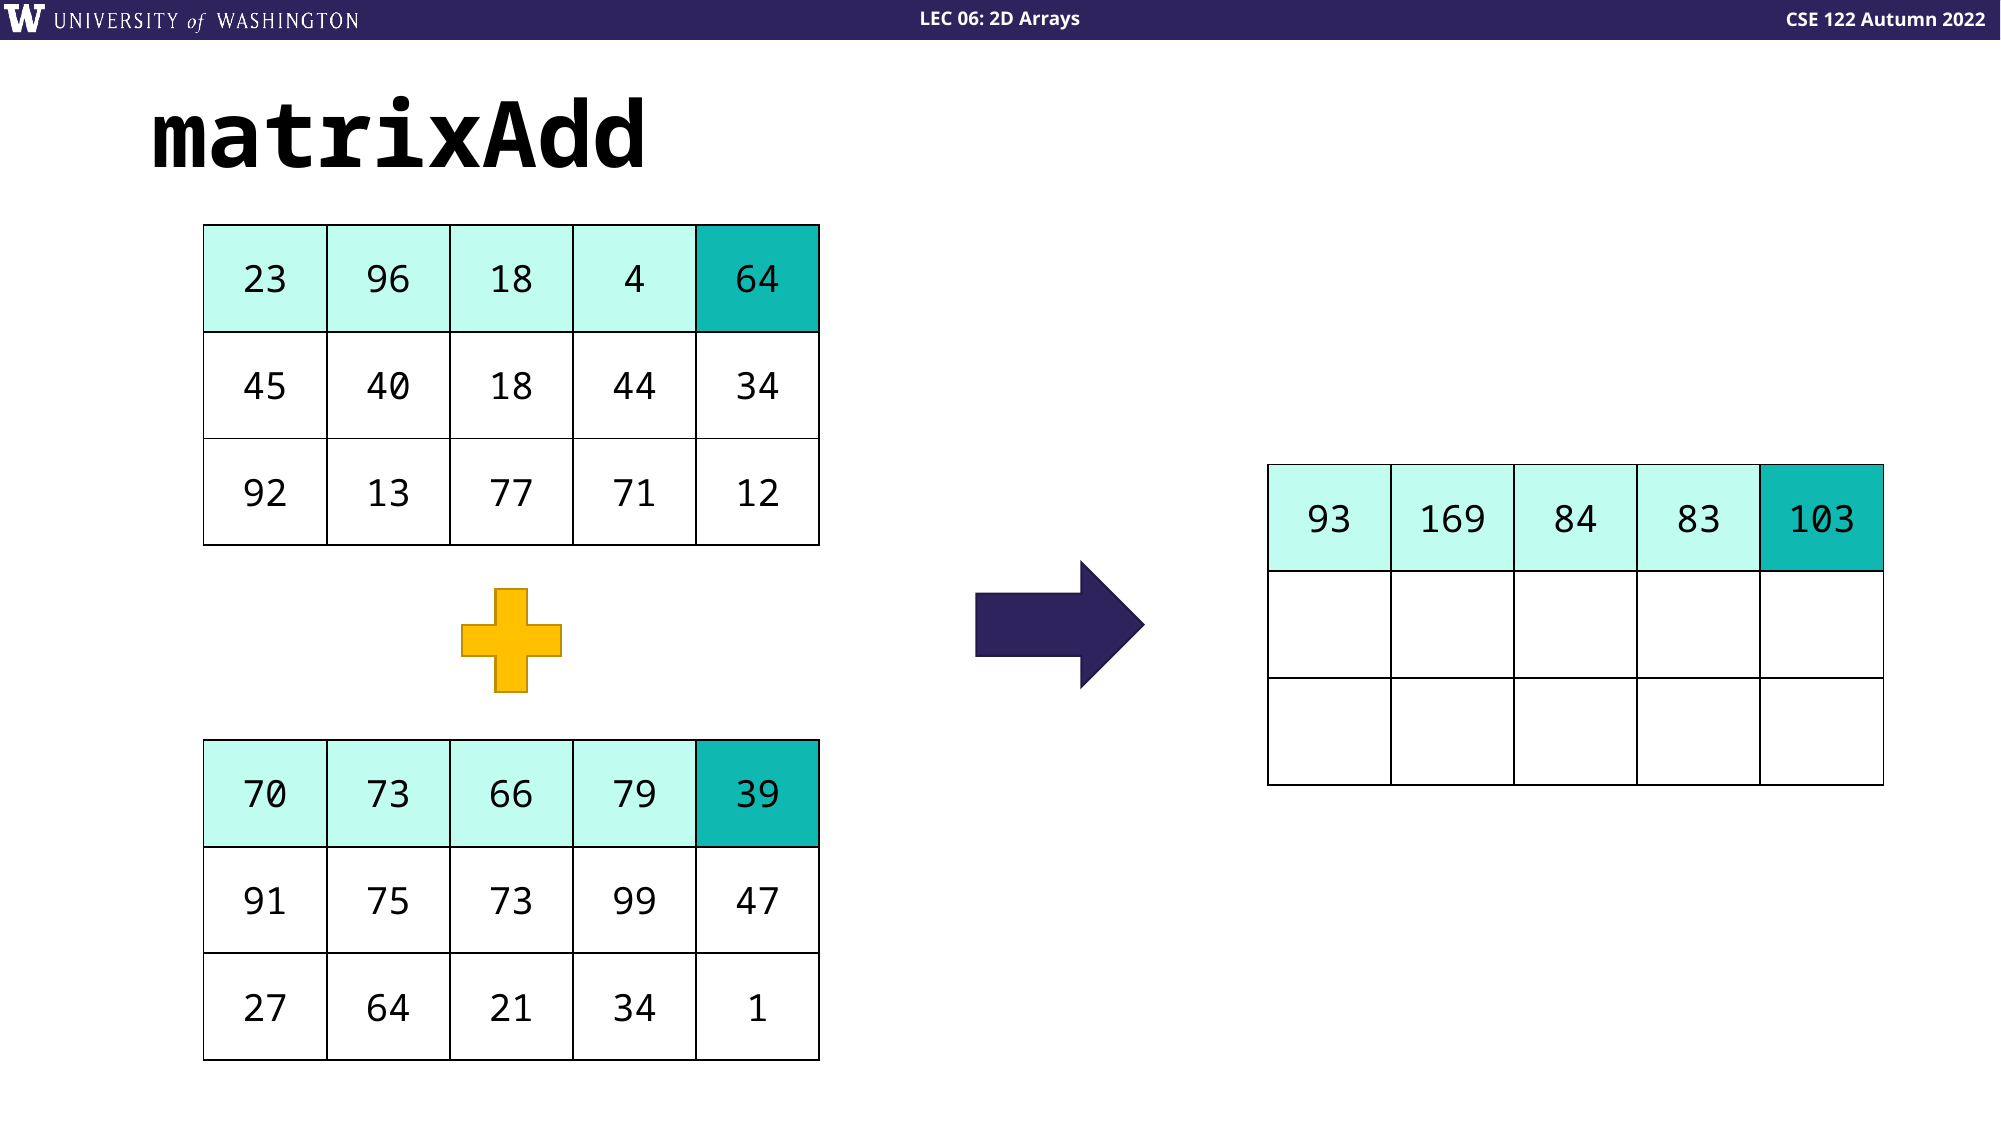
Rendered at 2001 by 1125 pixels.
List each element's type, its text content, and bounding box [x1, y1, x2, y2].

table_cell [1515, 572, 1636, 677]
table_cell 47 [697, 848, 818, 952]
table_header 18 [451, 226, 572, 331]
table_header 83 [1638, 465, 1759, 570]
title matrixAdd [137, 74, 1863, 200]
table_cell 91 [204, 848, 326, 952]
table_header 84 [1515, 465, 1636, 570]
table_header 4 [574, 226, 695, 331]
table_header 103 [1761, 465, 1883, 570]
text_box [975, 560, 1145, 690]
table_cell 75 [328, 848, 449, 952]
table_cell [1392, 679, 1513, 784]
table_cell 1 [697, 954, 818, 1059]
table_cell 71 [574, 439, 695, 544]
table_cell [1515, 679, 1636, 784]
table_cell 92 [204, 439, 326, 544]
table_header 169 [1392, 465, 1513, 570]
table_cell [1269, 572, 1390, 677]
table_cell 34 [574, 954, 695, 1059]
table_cell 27 [204, 954, 326, 1059]
table_cell 34 [697, 333, 818, 438]
text_box [461, 588, 562, 693]
table_cell [1761, 679, 1883, 784]
table_cell 13 [328, 439, 449, 544]
table_header 96 [328, 226, 449, 331]
table_header 66 [451, 741, 572, 846]
table_cell 73 [451, 848, 572, 952]
table_cell 64 [328, 954, 449, 1059]
table_header 79 [574, 741, 695, 846]
table_header 39 [697, 741, 818, 846]
table_header 64 [697, 226, 818, 331]
picture [4, 4, 358, 33]
table_cell 99 [574, 848, 695, 952]
table_cell [1761, 572, 1883, 677]
table_cell 12 [697, 439, 818, 544]
table_cell 21 [451, 954, 572, 1059]
table_cell 18 [451, 333, 572, 438]
table_header 93 [1269, 465, 1390, 570]
table_cell [1638, 572, 1759, 677]
table_cell 44 [574, 333, 695, 438]
table_header 23 [204, 226, 326, 331]
table_cell 40 [328, 333, 449, 438]
table_header 70 [204, 741, 326, 846]
table_header 73 [328, 741, 449, 846]
table_cell 45 [204, 333, 326, 438]
table_cell [1638, 679, 1759, 784]
table_cell 77 [451, 439, 572, 544]
table_cell [1392, 572, 1513, 677]
table_cell [1269, 679, 1390, 784]
